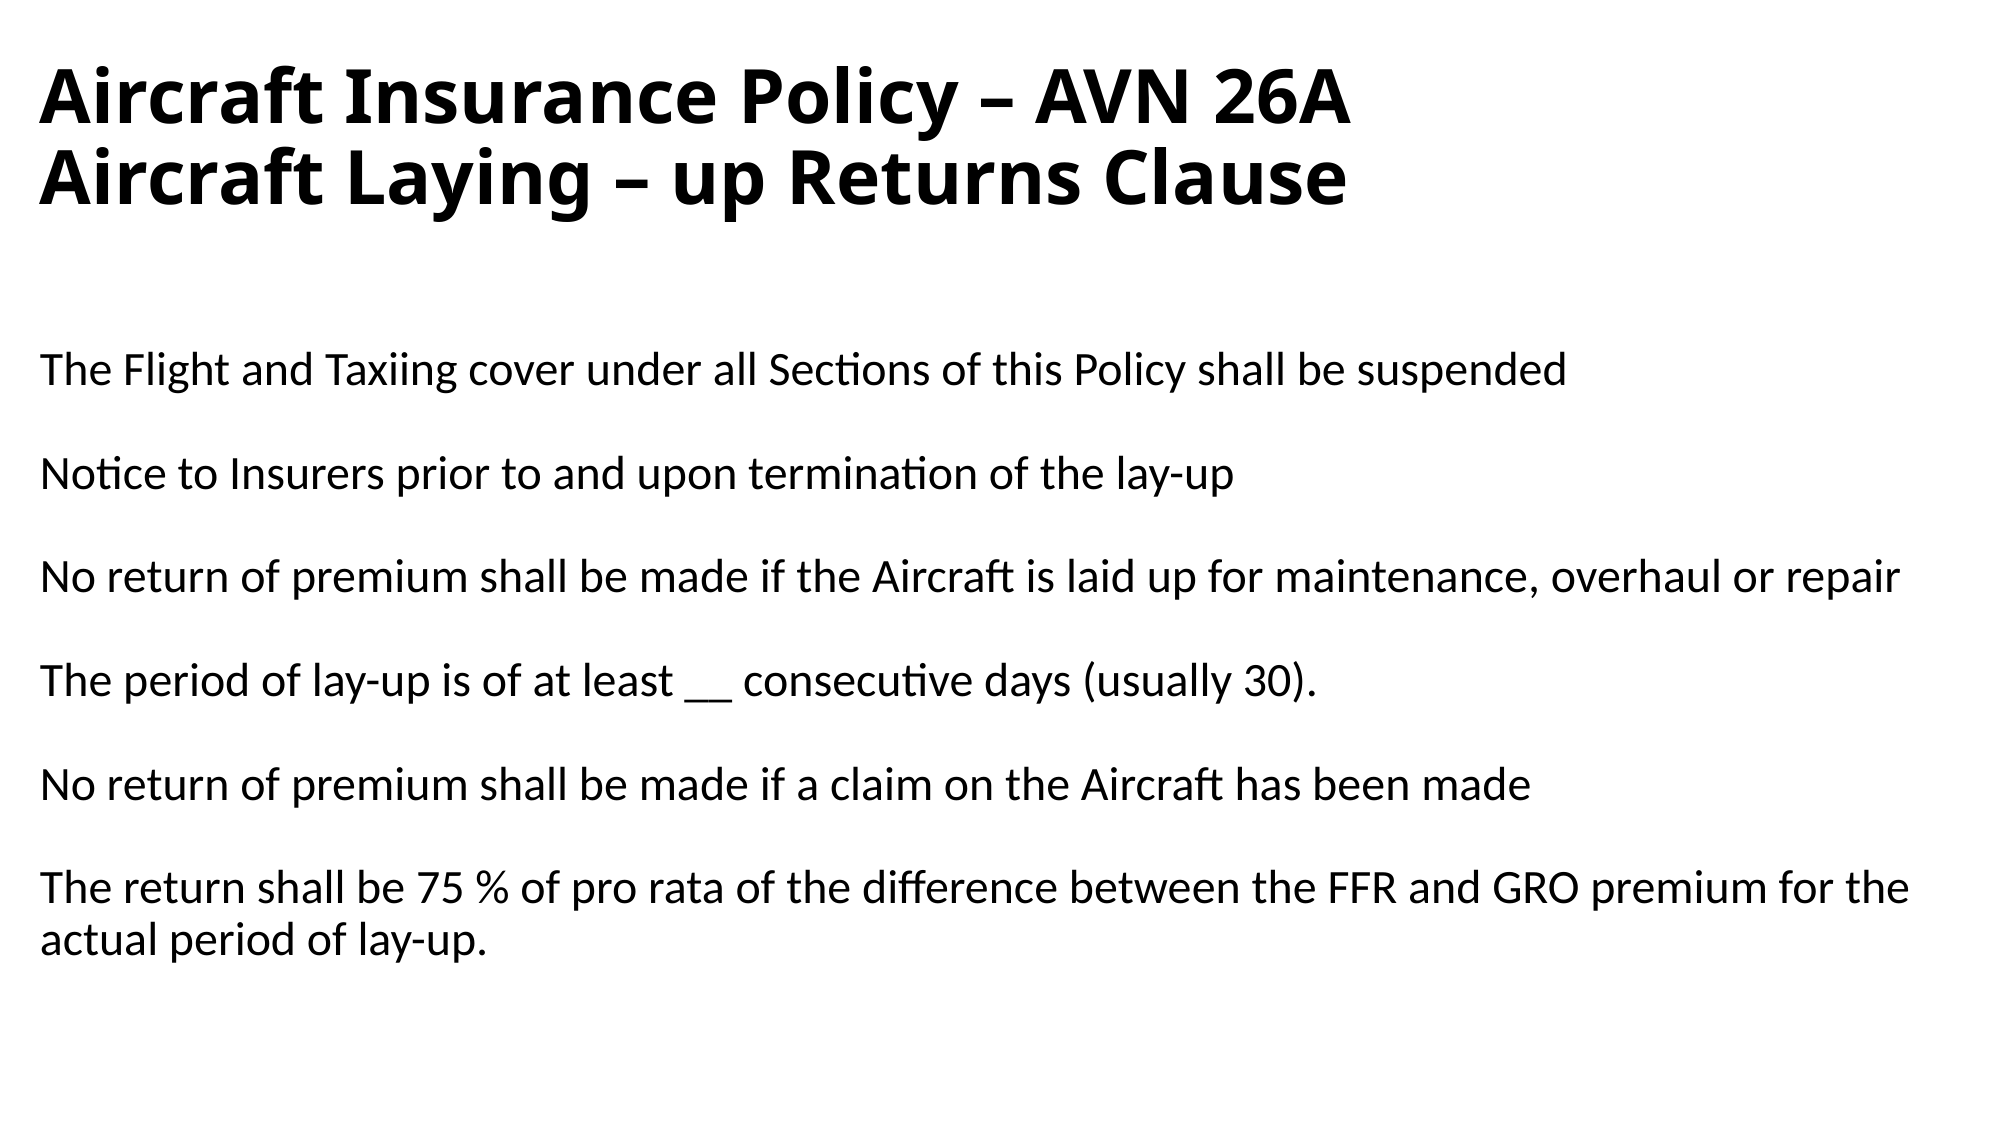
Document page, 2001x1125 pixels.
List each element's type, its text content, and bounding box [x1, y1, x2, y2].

list The Flight and Taxiing cover under all Sections of this Policy shall be suspended Notice to Insurers prior to and upon termination of the lay-up No return of premium shall be made if the Aircraft is laid up for maintenance, overhaul or repair The period of lay-up is of at least __ consecutive days (usually 30). No return of premium shall be made if a claim on the Aircraft has been made The return shall be 75 % of pro rata of the difference between the FFR and GRO premium for the actual period of lay-up. [24, 336, 1975, 1038]
title Aircraft Insurance Policy – AVN 26A Aircraft Laying – up Returns Clause [24, 24, 1568, 255]
